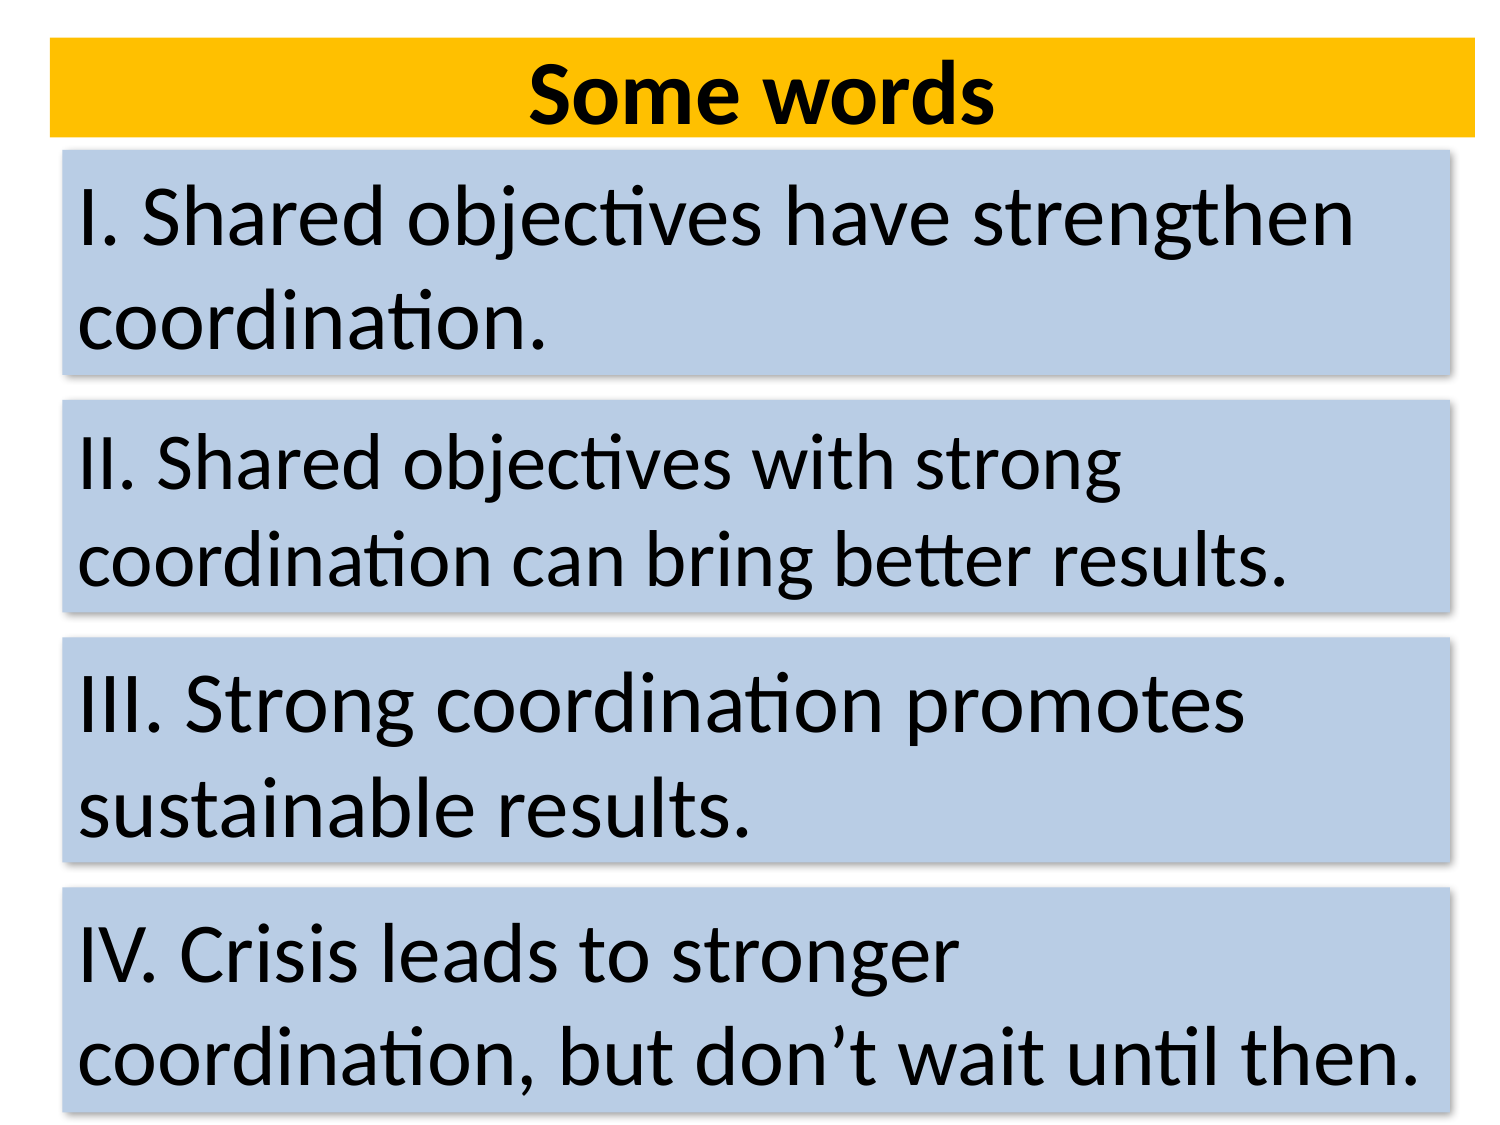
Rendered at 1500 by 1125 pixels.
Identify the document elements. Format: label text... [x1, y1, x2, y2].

text_box I. Shared objectives have strengthen coordination. [62, 149, 1450, 375]
text_box IV. Crisis leads to stronger coordination, but don’t wait until then. [62, 887, 1450, 1113]
text_box II. Shared objectives with strong coordination can bring better results. [62, 399, 1450, 613]
text_box III. Strong coordination promotes sustainable results. [62, 637, 1450, 863]
text_box Some words [49, 37, 1475, 138]
